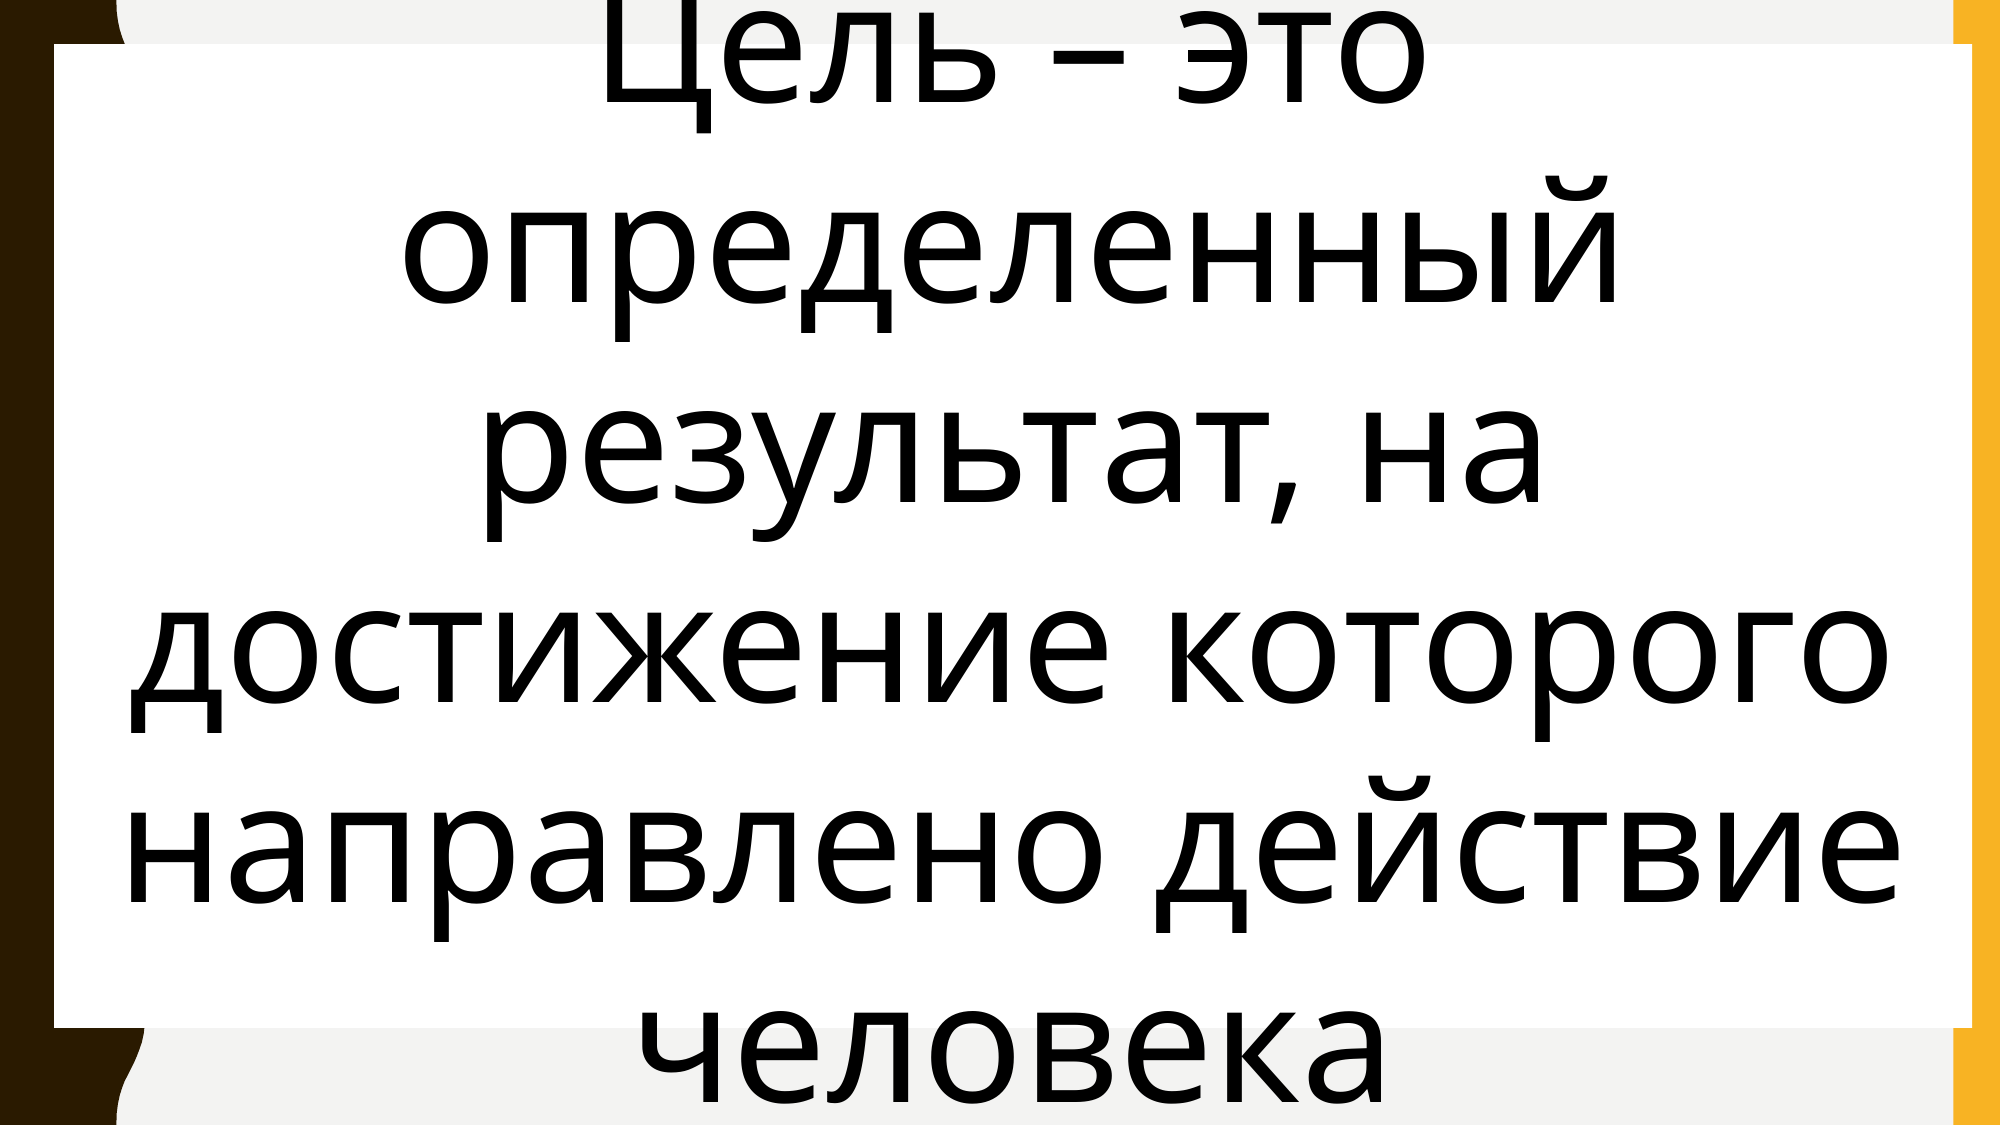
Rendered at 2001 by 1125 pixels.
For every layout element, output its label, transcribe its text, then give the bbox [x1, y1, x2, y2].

text_box Цель – это определенный результат, на достижение которого направлено действие человека [53, 43, 1973, 1029]
